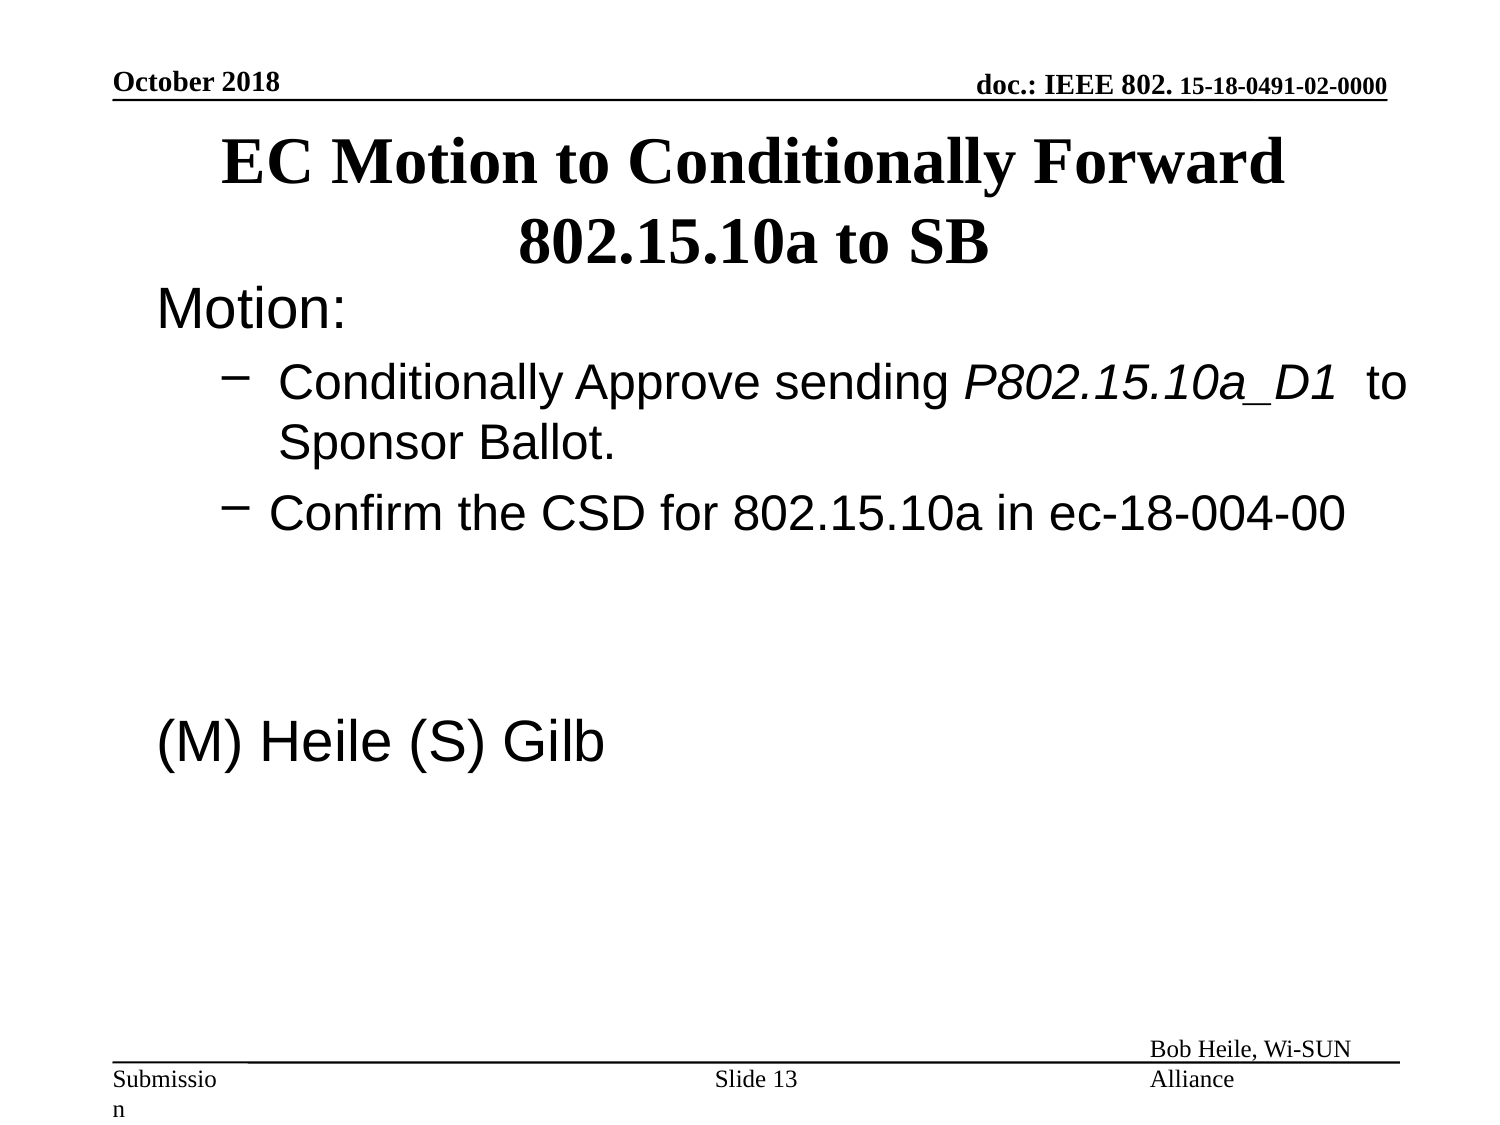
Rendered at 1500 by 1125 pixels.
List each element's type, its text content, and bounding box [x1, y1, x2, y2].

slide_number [112, 62, 375, 98]
text_box EC Motion to Conditionally Forward 802.15.10a to SB [74, 109, 1434, 263]
list Motion: Conditionally Approve sending P802.15.10a_D1 to Sponsor Ballot. Confirm the CSD for 802.15.10a in ec-18-004-00 (M) Heile (S) Gilb [141, 263, 1434, 1050]
slide_number Slide 13 [712, 1062, 800, 1093]
footer Bob Heile, Wi-SUN Alliance [1149, 1062, 1413, 1093]
